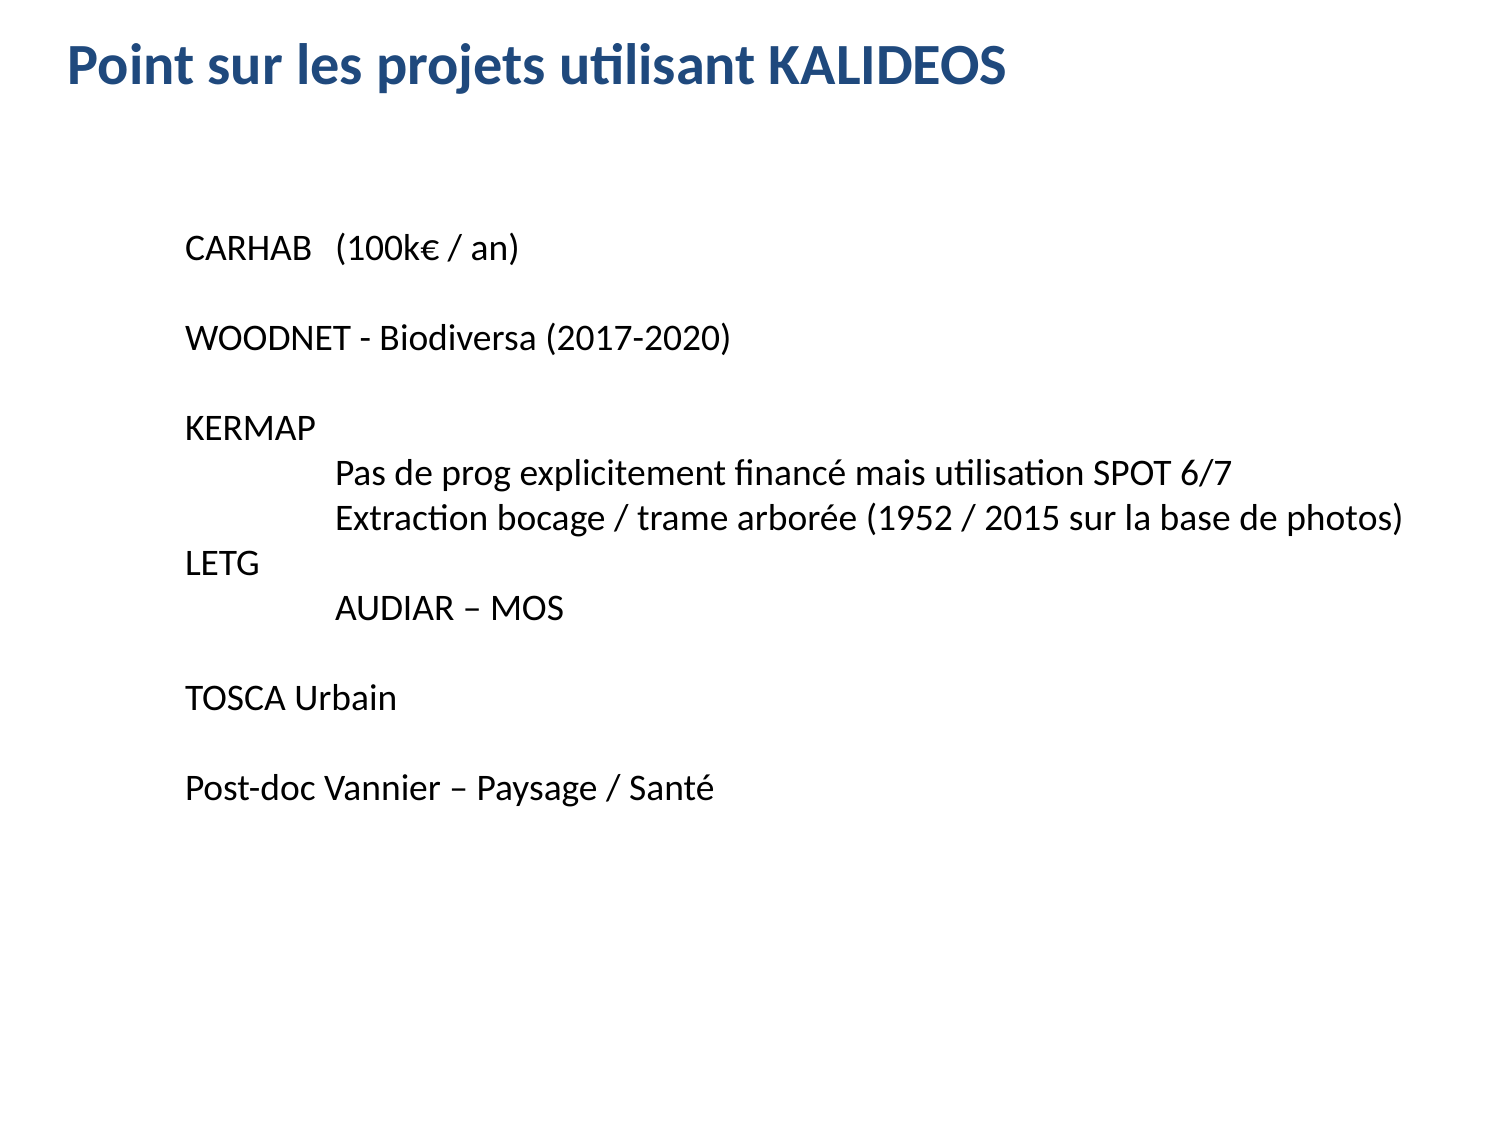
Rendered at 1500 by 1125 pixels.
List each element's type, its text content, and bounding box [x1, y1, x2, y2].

text_box CARHAB (100k€ / an) WOODNET - Biodiversa (2017-2020) KERMAP Pas de prog explicitement financé mais utilisation SPOT 6/7 Extraction bocage / trame arborée (1952 / 2015 sur la base de photos) LETG AUDIAR – MOS TOSCA Urbain Post-doc Vannier – Paysage / Santé [170, 215, 1420, 906]
text_box Point sur les projets utilisant KALIDEOS [53, 19, 1436, 104]
